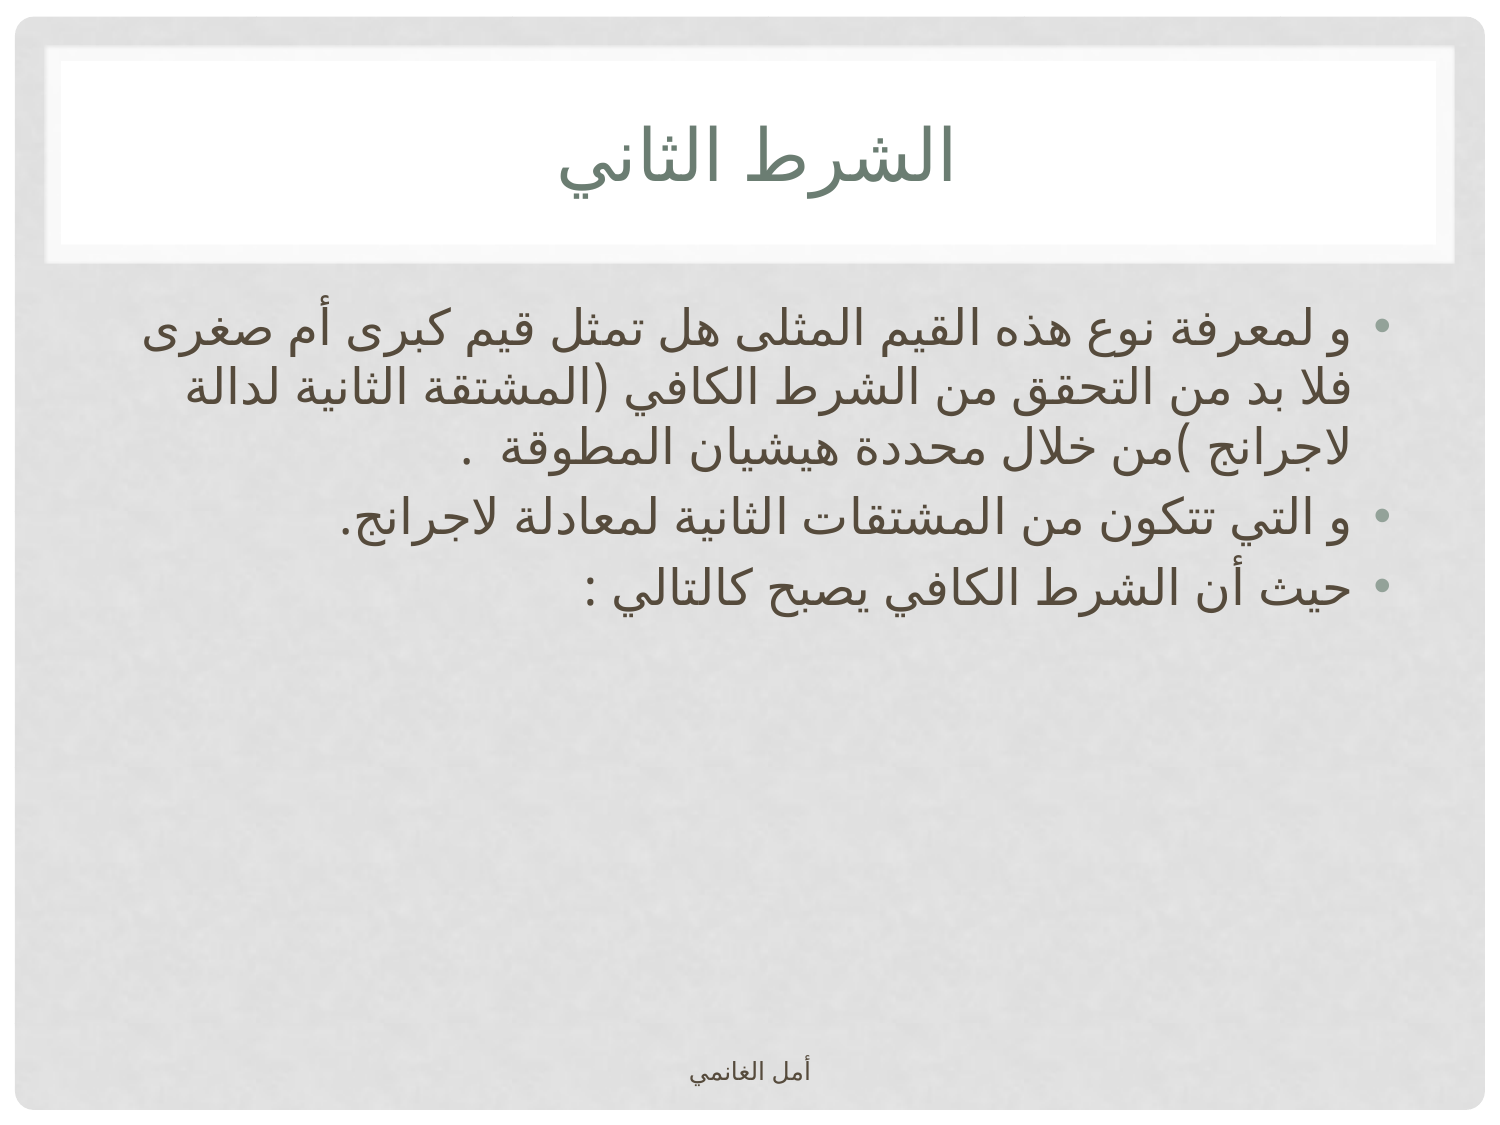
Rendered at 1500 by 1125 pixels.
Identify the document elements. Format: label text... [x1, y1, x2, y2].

title الشرط الثاني [69, 66, 1425, 238]
footer أمل الغانمي [512, 1042, 988, 1103]
